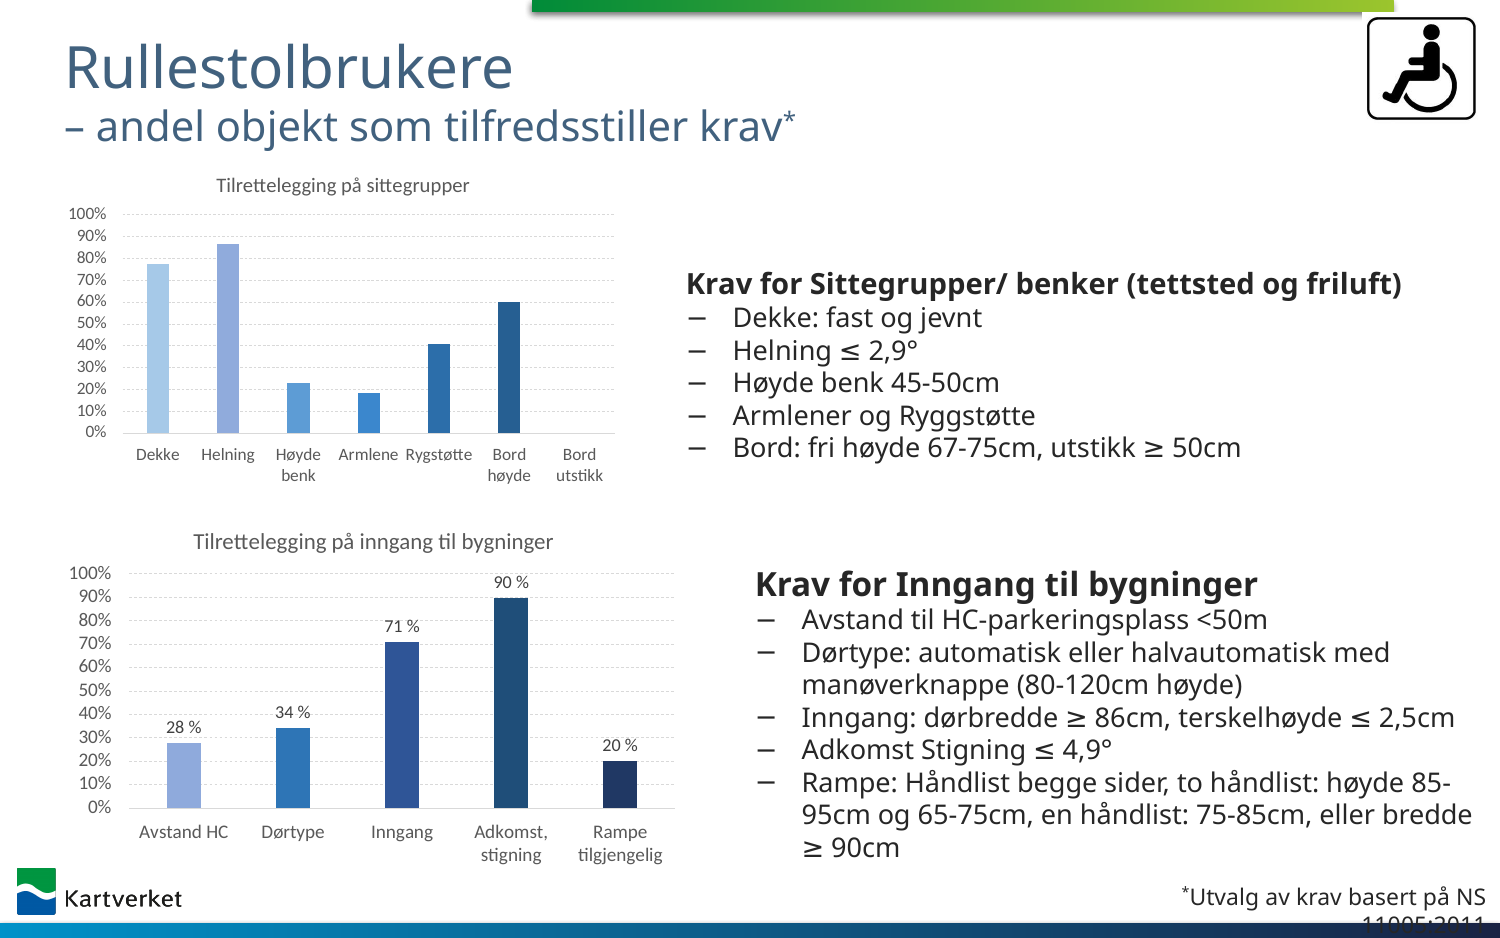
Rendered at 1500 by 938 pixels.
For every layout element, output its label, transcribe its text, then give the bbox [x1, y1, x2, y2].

picture [62, 520, 686, 874]
text_box Krav for Sittegrupper/ benker (tettsted og friluft) Dekke: fast og jevnt Helning ≤ 2,9° Høyde benk 45-50cm Armlener og Ryggstøtte Bord: fri høyde 67-75cm, utstikk ≥ 50cm [670, 258, 1418, 471]
picture [1362, 12, 1481, 126]
text_box Rullestolbrukere – andel objekt som tilfredsstiller krav* [49, 25, 1431, 158]
text_box Krav for Inngang til bygninger Avstand til HC-parkeringsplass <50m Dørtype: automatisk eller halvautomatisk med manøverknappe (80-120cm høyde) Inngang: dørbredde ≥ 86cm, terskelhøyde ≤ 2,5cm Adkomst Stigning ≤ 4,9° Rampe: Håndlist begge sider, to håndlist: høyde 85-95cm og 65-75cm, en håndlist: 75-85cm, eller bredde ≥ 90cm [740, 555, 1491, 870]
picture [62, 166, 625, 492]
text_box *Utvalg av krav basert på NS 11005:2011 [1068, 873, 1500, 938]
